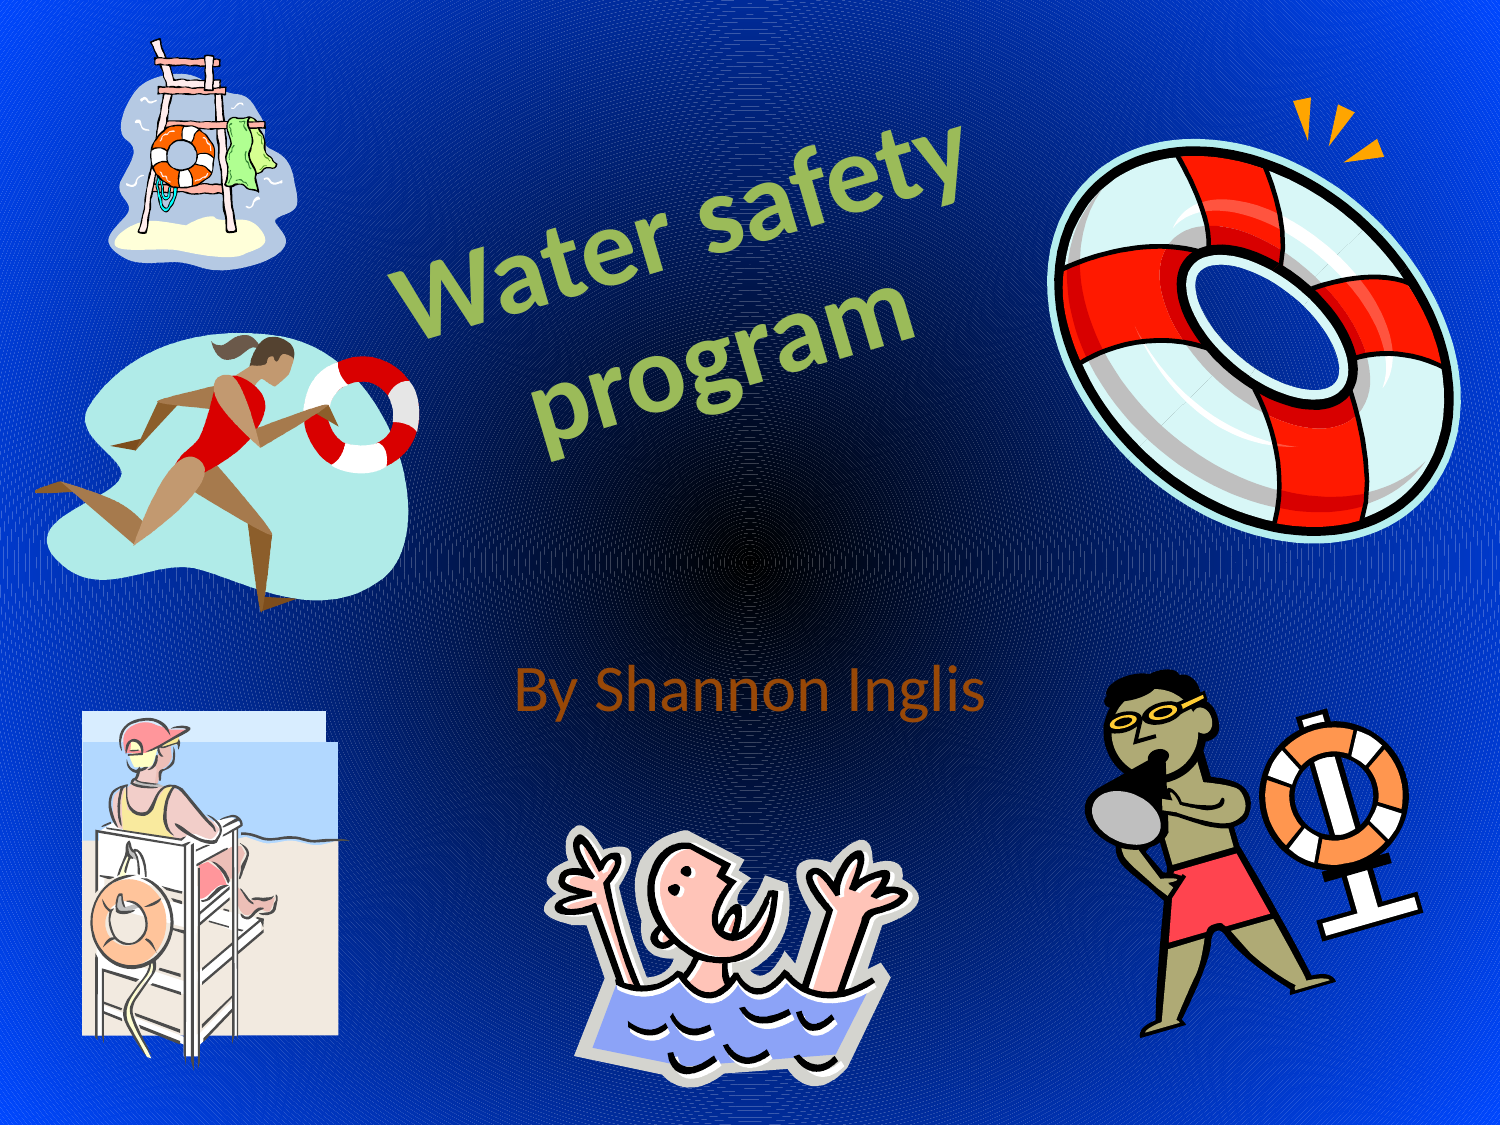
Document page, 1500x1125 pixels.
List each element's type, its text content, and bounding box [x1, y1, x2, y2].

subtitle By Shannon Inglis [225, 637, 1275, 925]
picture [538, 820, 925, 1093]
picture [1042, 97, 1466, 551]
picture [34, 327, 425, 618]
picture [105, 34, 301, 274]
text_box Water safety program [250, 24, 1092, 512]
picture [1084, 647, 1414, 1000]
picture [81, 710, 351, 1071]
